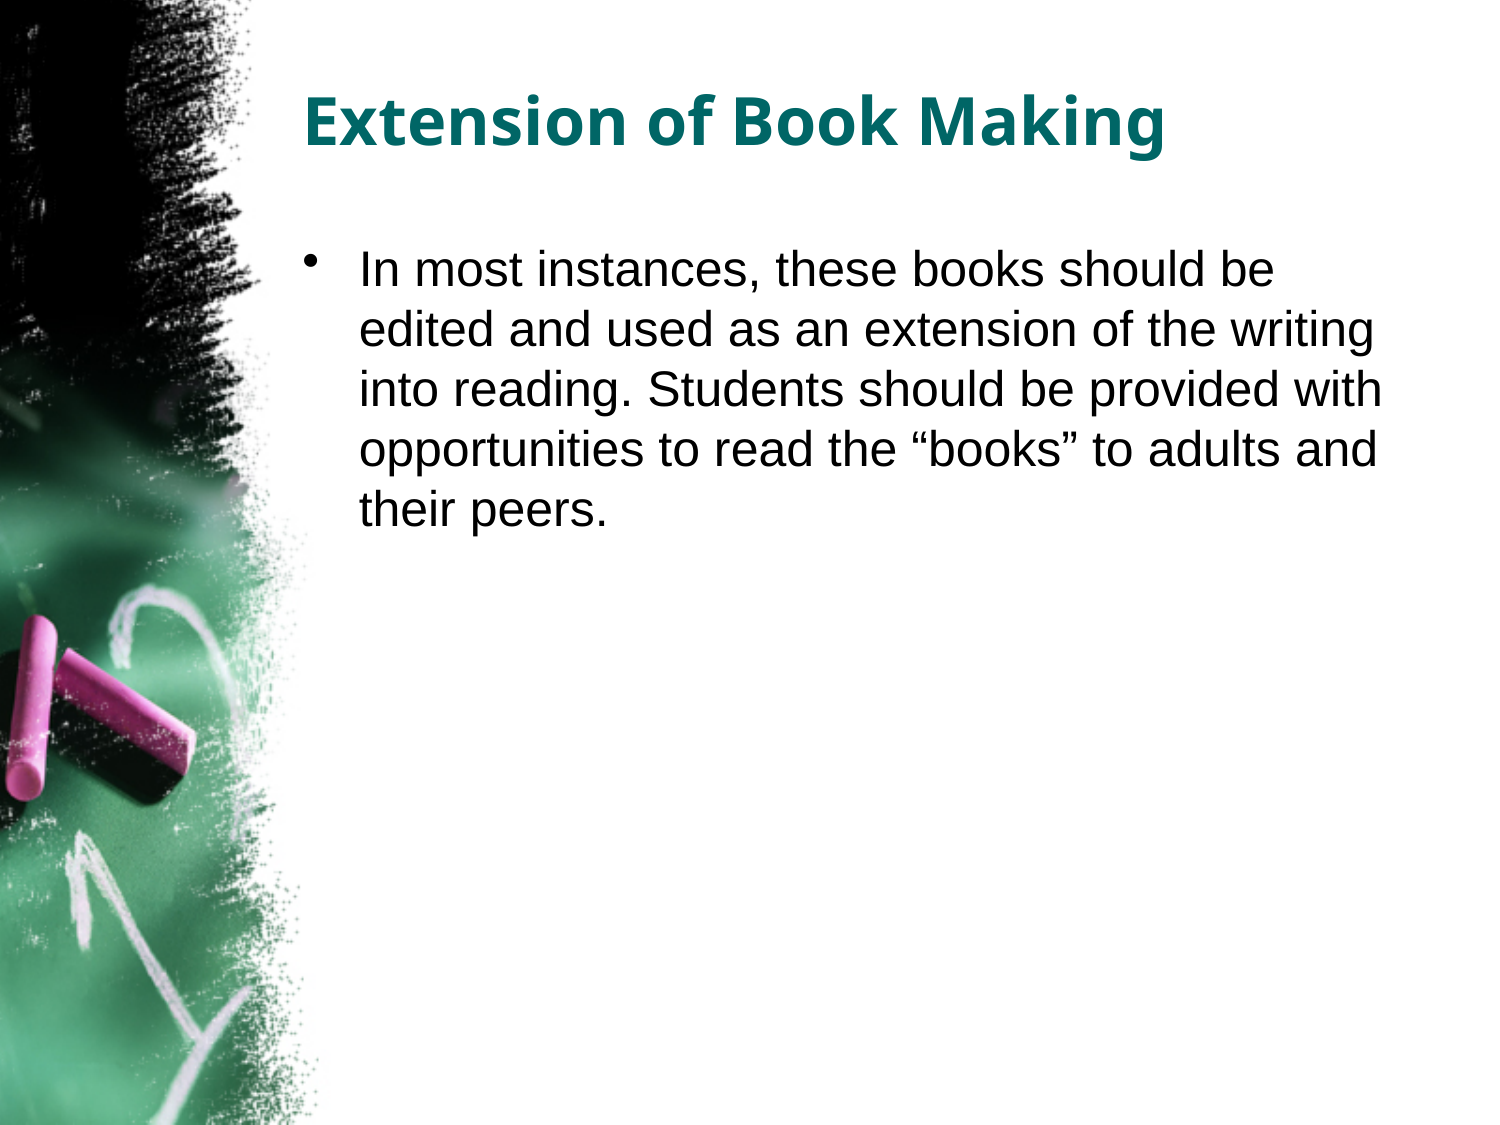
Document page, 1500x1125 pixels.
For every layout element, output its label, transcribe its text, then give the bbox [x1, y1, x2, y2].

list In most instances, these books should be edited and used as an extension of the writing into reading. Students should be provided with opportunities to read the “books” to adults and their peers. [287, 228, 1438, 979]
title Extension of Book Making [287, 50, 1438, 188]
picture [0, 0, 1500, 1125]
